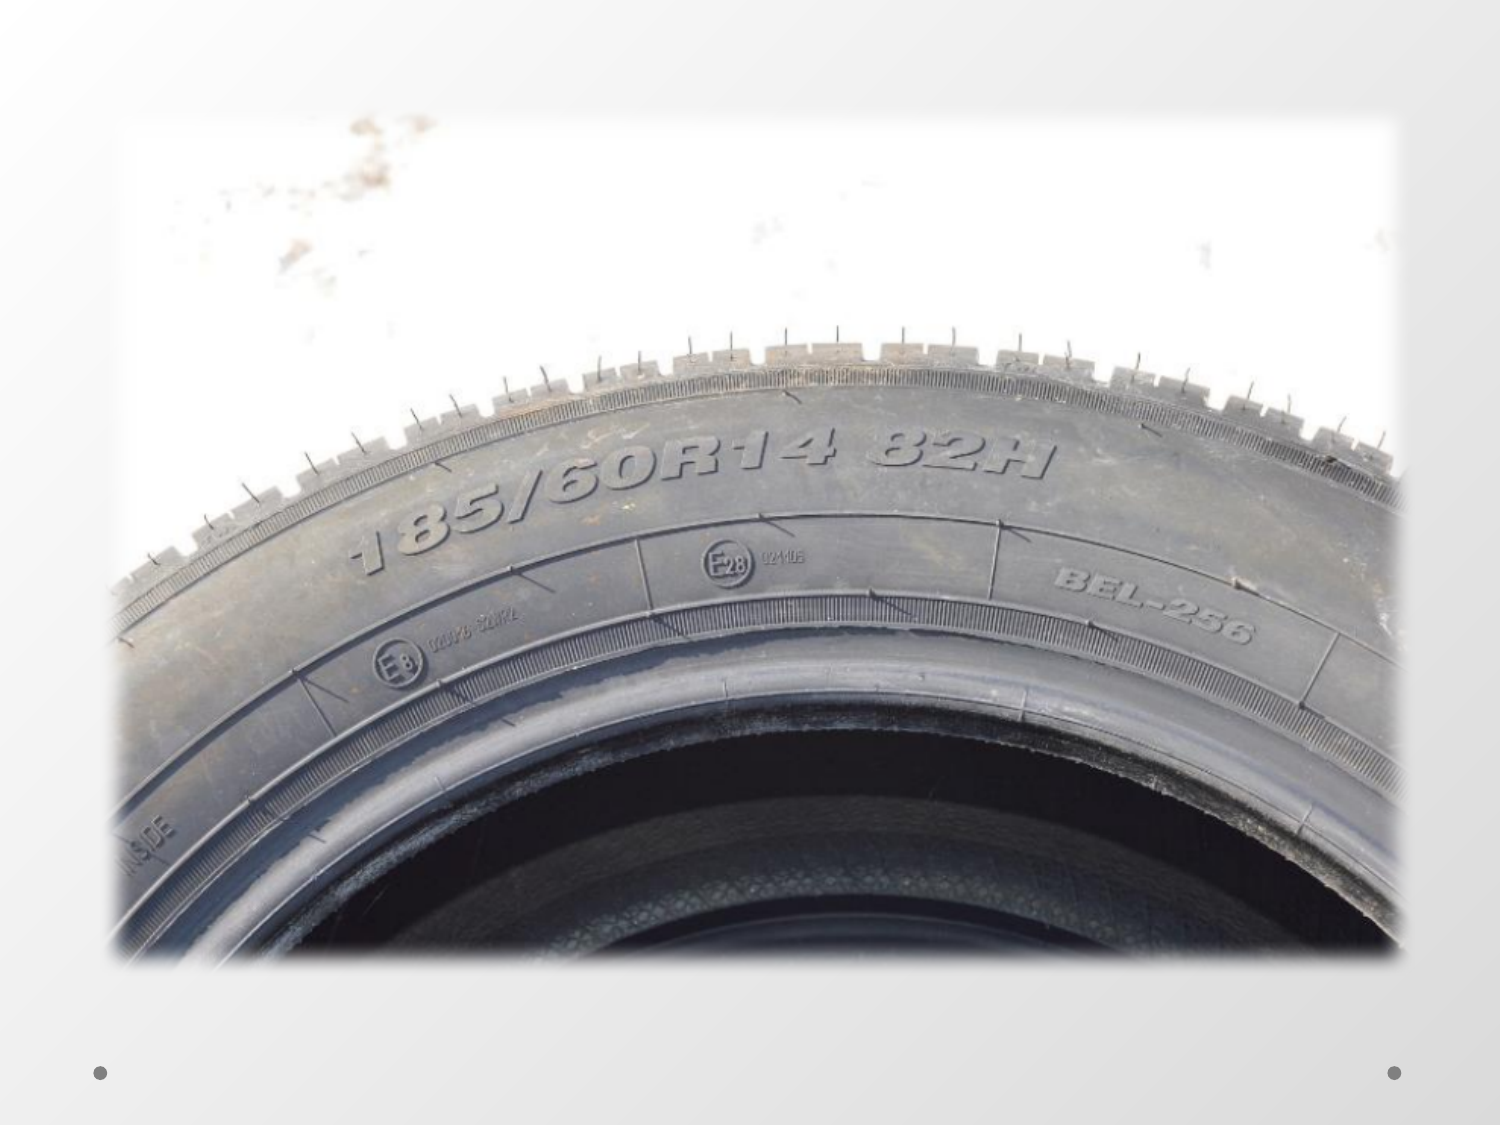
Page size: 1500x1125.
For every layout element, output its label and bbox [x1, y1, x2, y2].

picture [100, 101, 1415, 977]
